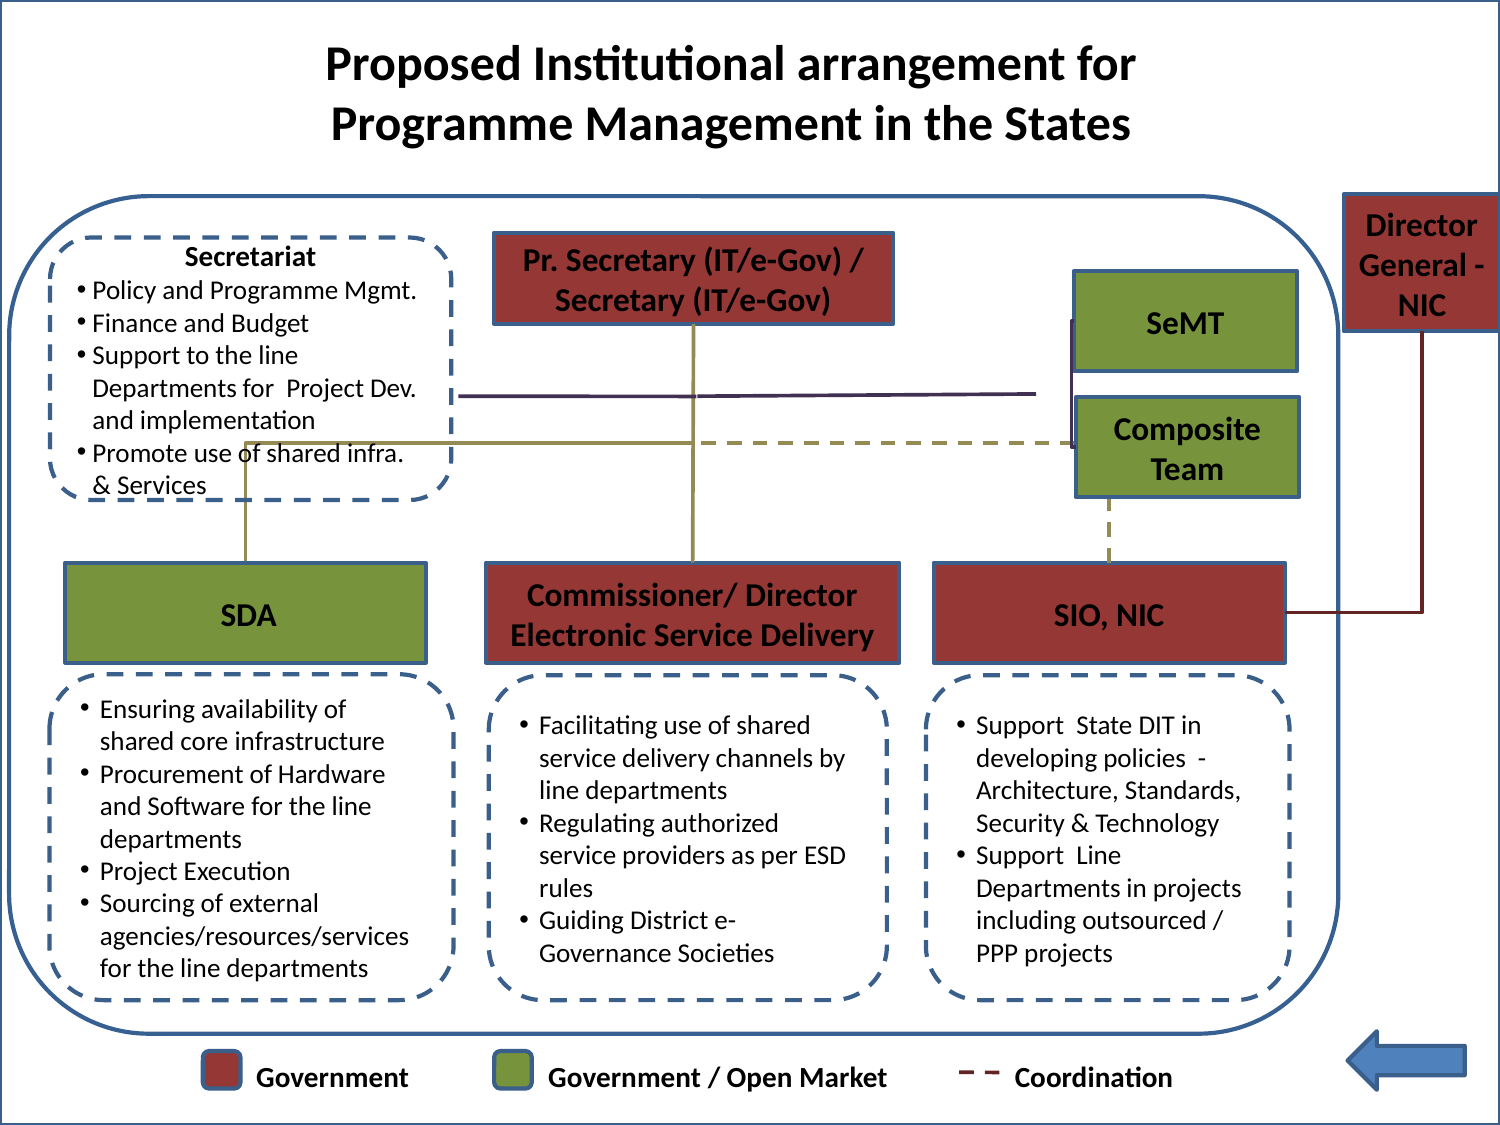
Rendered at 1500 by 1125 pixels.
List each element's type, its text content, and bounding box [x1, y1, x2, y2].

text_box Proposed Institutional arrangement for Programme Management in the States [212, 23, 1250, 159]
text_box [0, 0, 1500, 1125]
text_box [8, 193, 1500, 1102]
